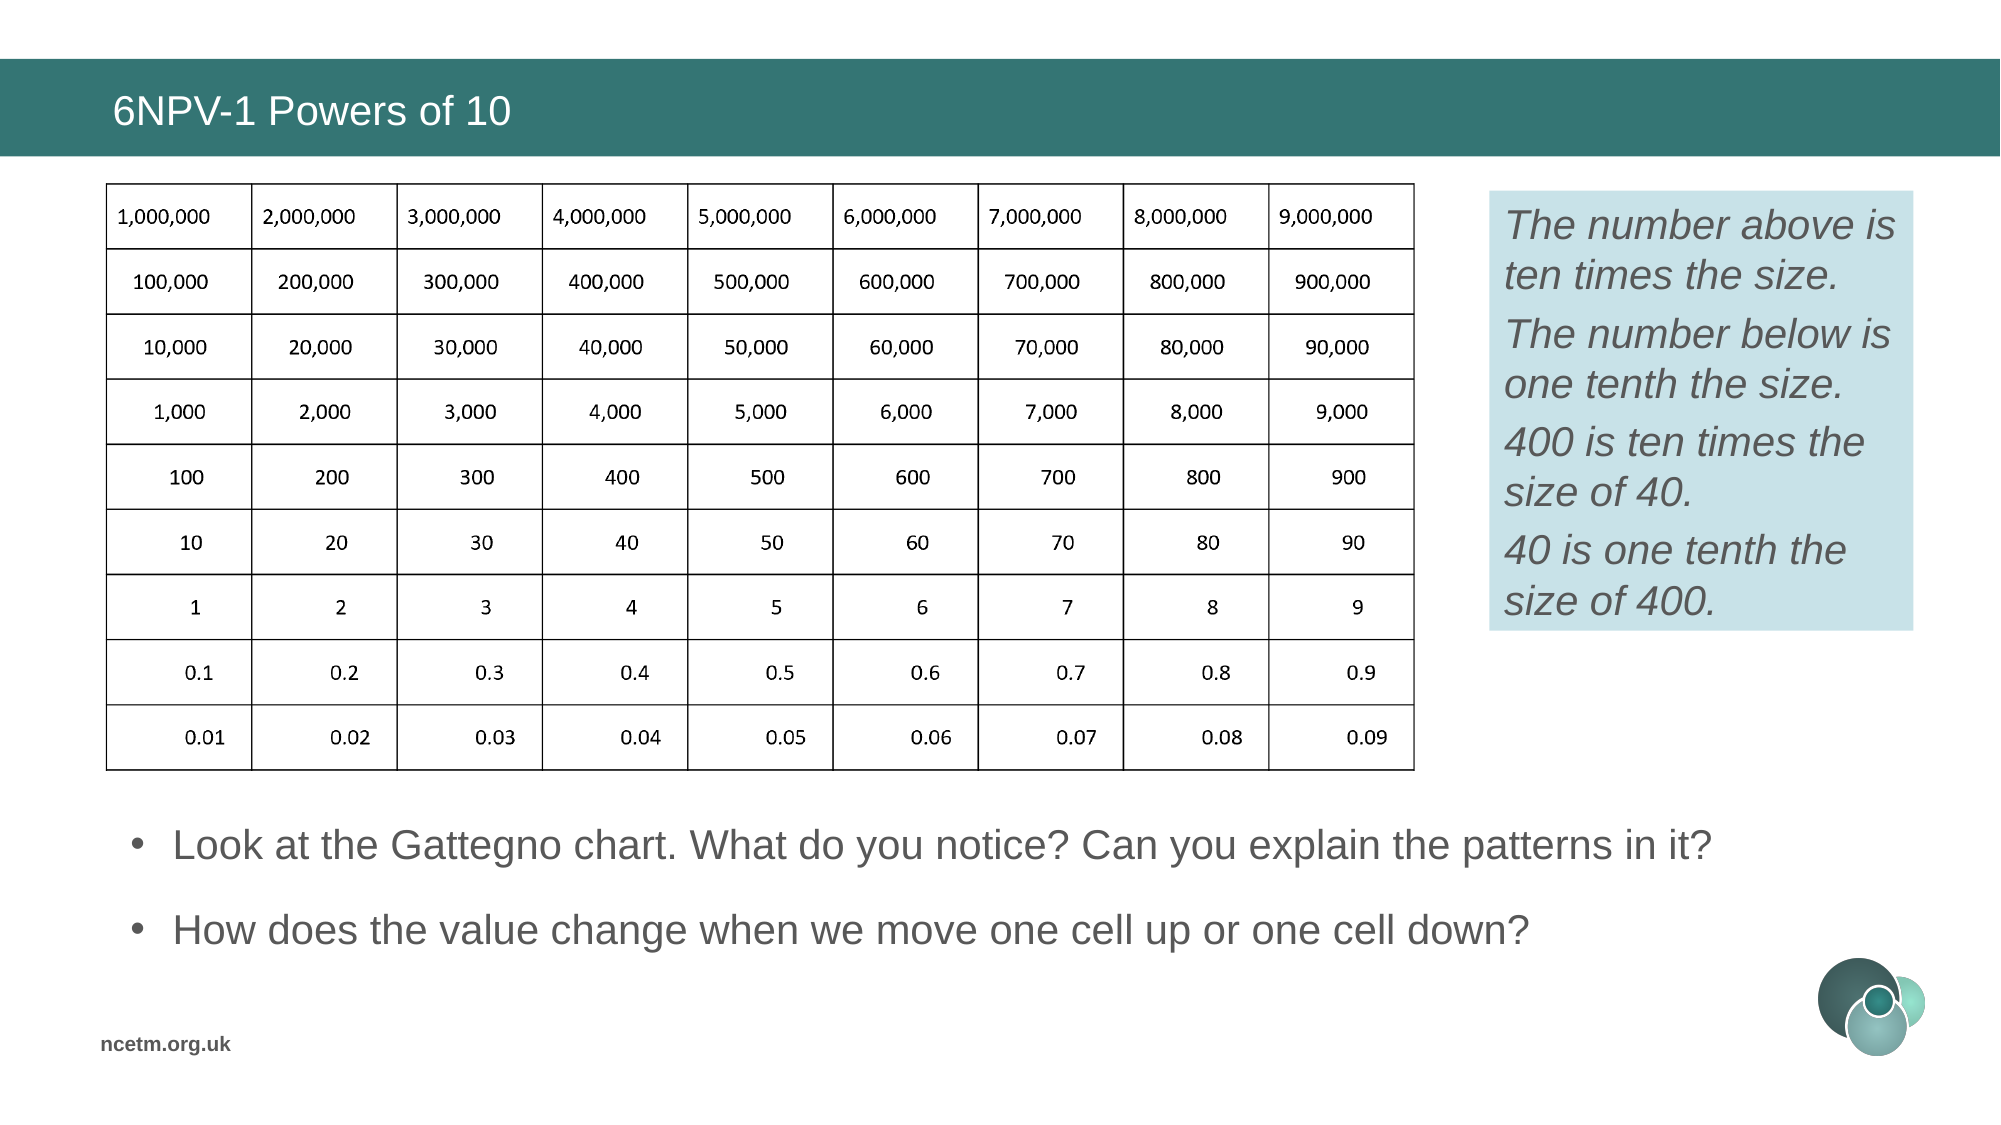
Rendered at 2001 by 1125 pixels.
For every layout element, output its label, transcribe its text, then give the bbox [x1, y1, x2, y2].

title 6NPV-1 Powers of 10 [97, 76, 1945, 147]
picture [1818, 958, 1925, 1056]
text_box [86, 175, 1474, 845]
text_box Look at the Gattegno chart. What do you notice? Can you explain the patterns in it? How does the value change when we move one cell up or one cell down? [115, 800, 1914, 895]
text_box The number above is ten times the size. The number below is one tenth the size. 400 is ten times the size of 40. 40 is one tenth the size of 400. [1489, 190, 1914, 631]
